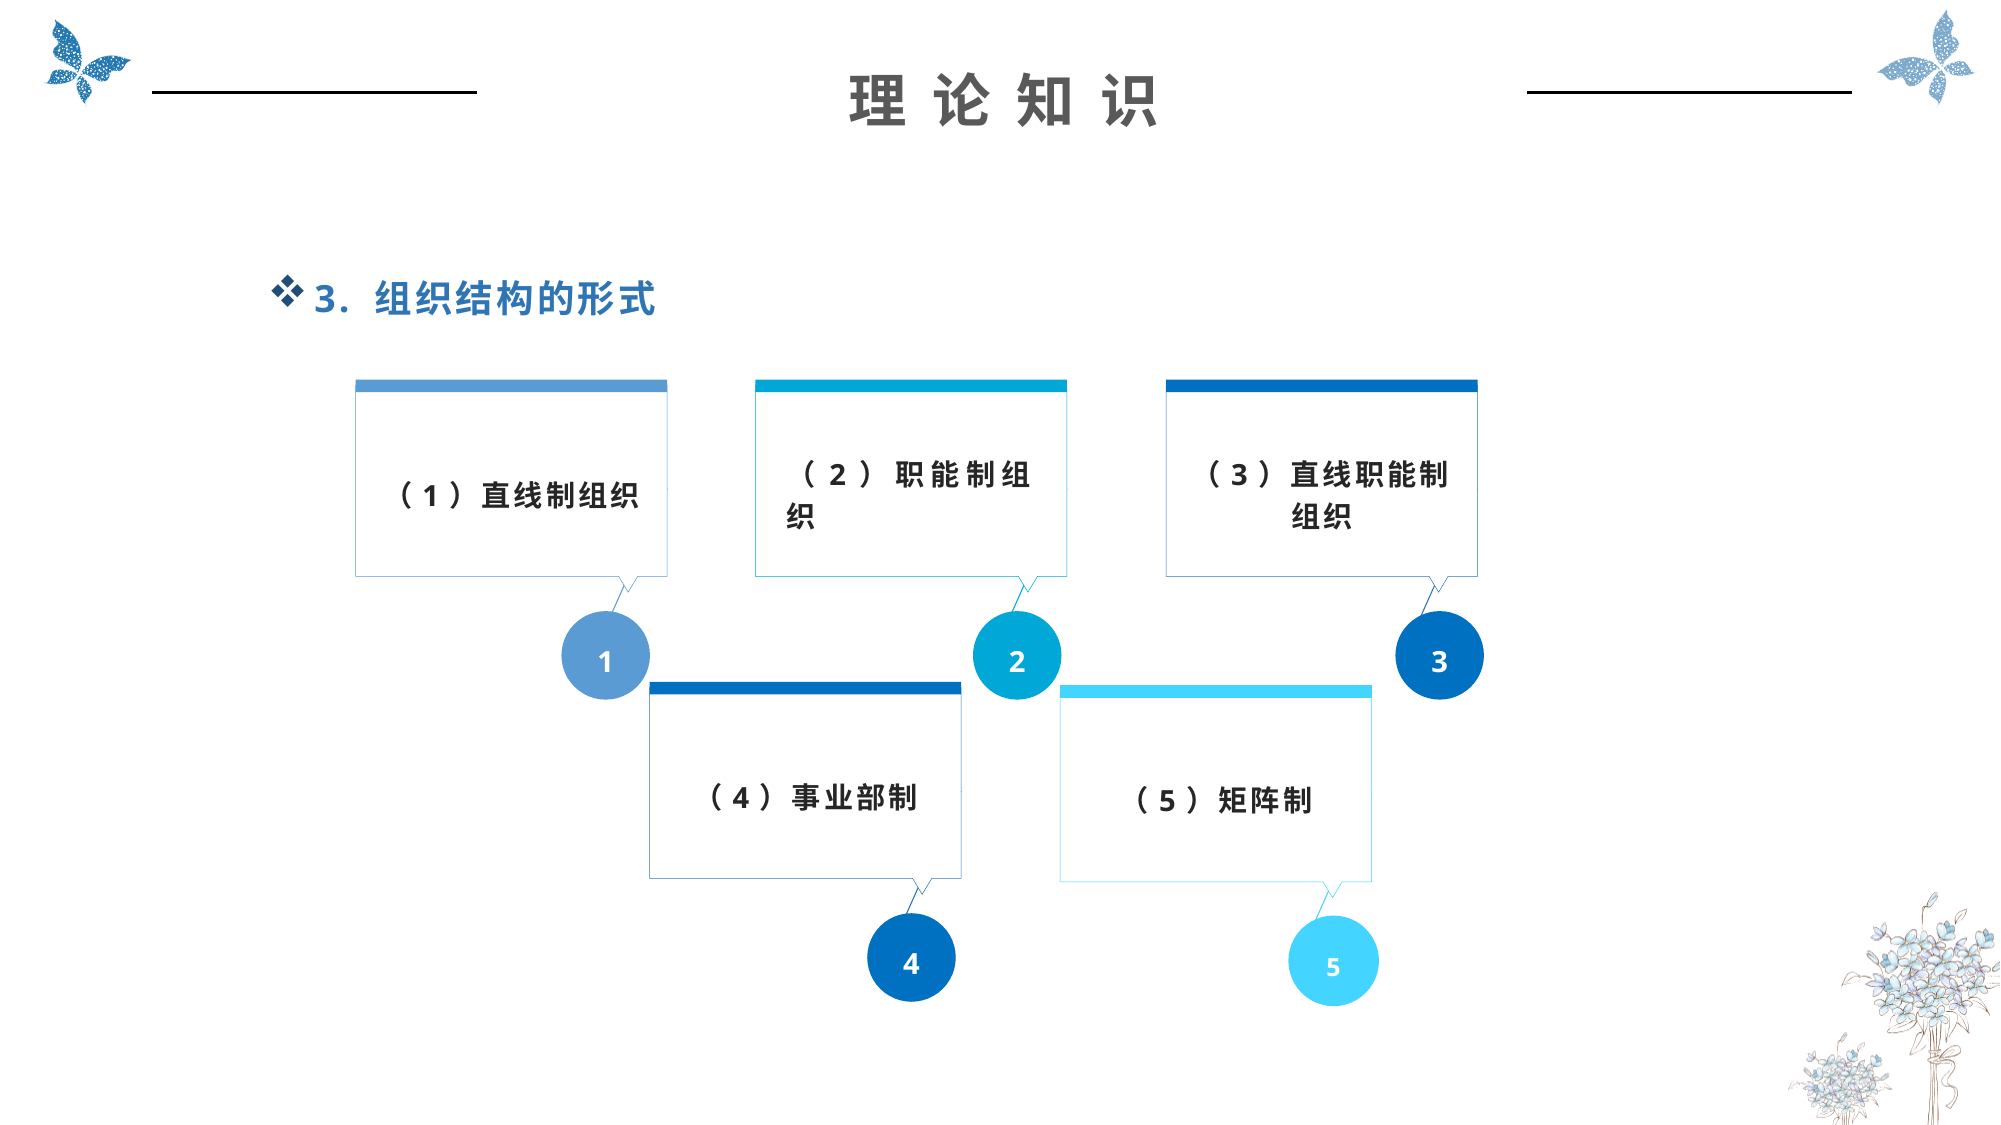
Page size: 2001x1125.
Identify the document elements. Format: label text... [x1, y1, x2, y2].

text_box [355, 379, 668, 700]
picture [1788, 892, 2000, 1125]
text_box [755, 379, 1067, 700]
text_box 3. 组织结构的形式 [255, 255, 1806, 326]
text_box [649, 681, 962, 1002]
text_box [1166, 379, 1484, 700]
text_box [151, 55, 1852, 142]
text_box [1060, 685, 1378, 1006]
